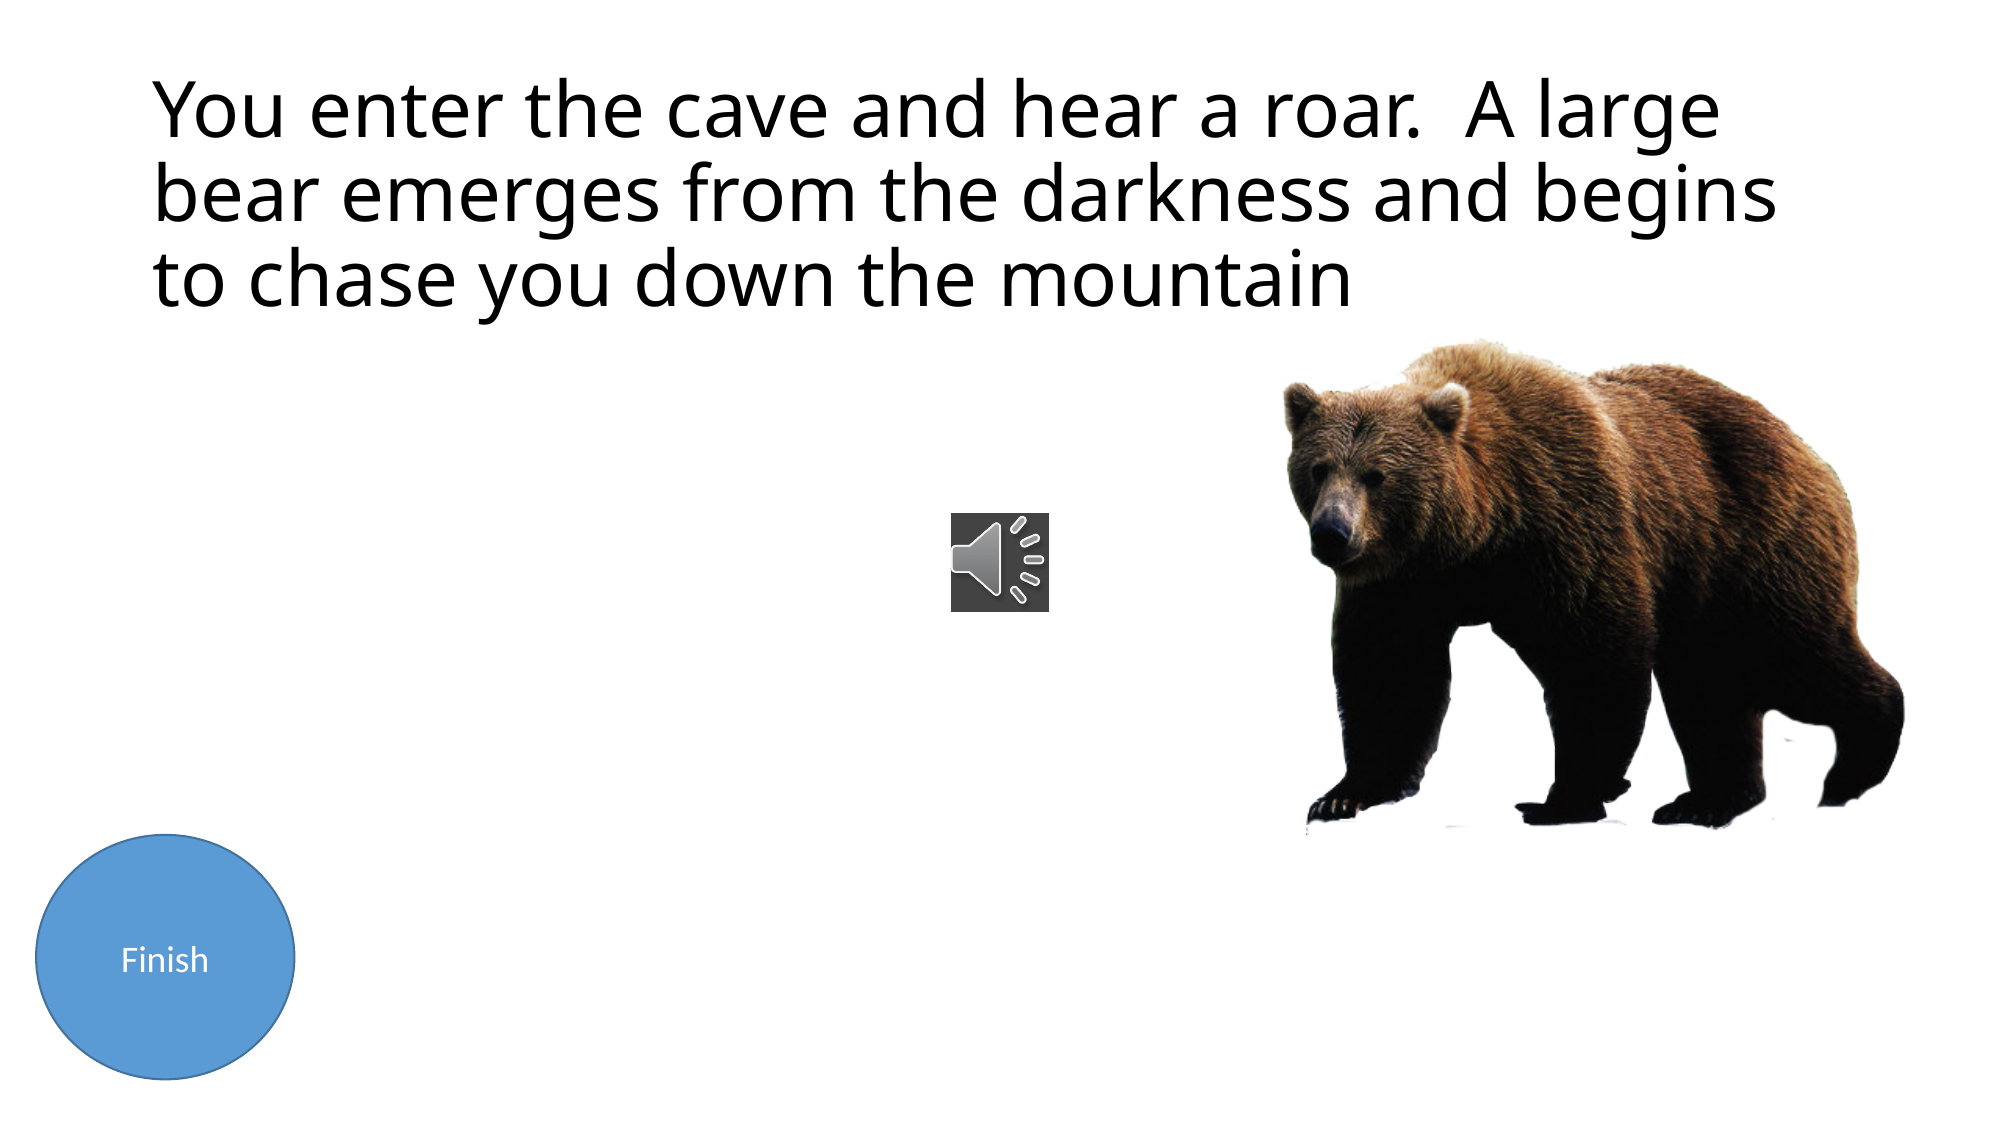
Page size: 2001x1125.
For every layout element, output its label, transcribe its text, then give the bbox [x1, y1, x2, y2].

picture [949, 512, 1050, 613]
title You enter the cave and hear a roar. A large bear emerges from the darkness and begins to chase you down the mountain [137, 59, 1863, 334]
picture [1281, 333, 1907, 835]
text_box Finish [35, 833, 296, 1081]
